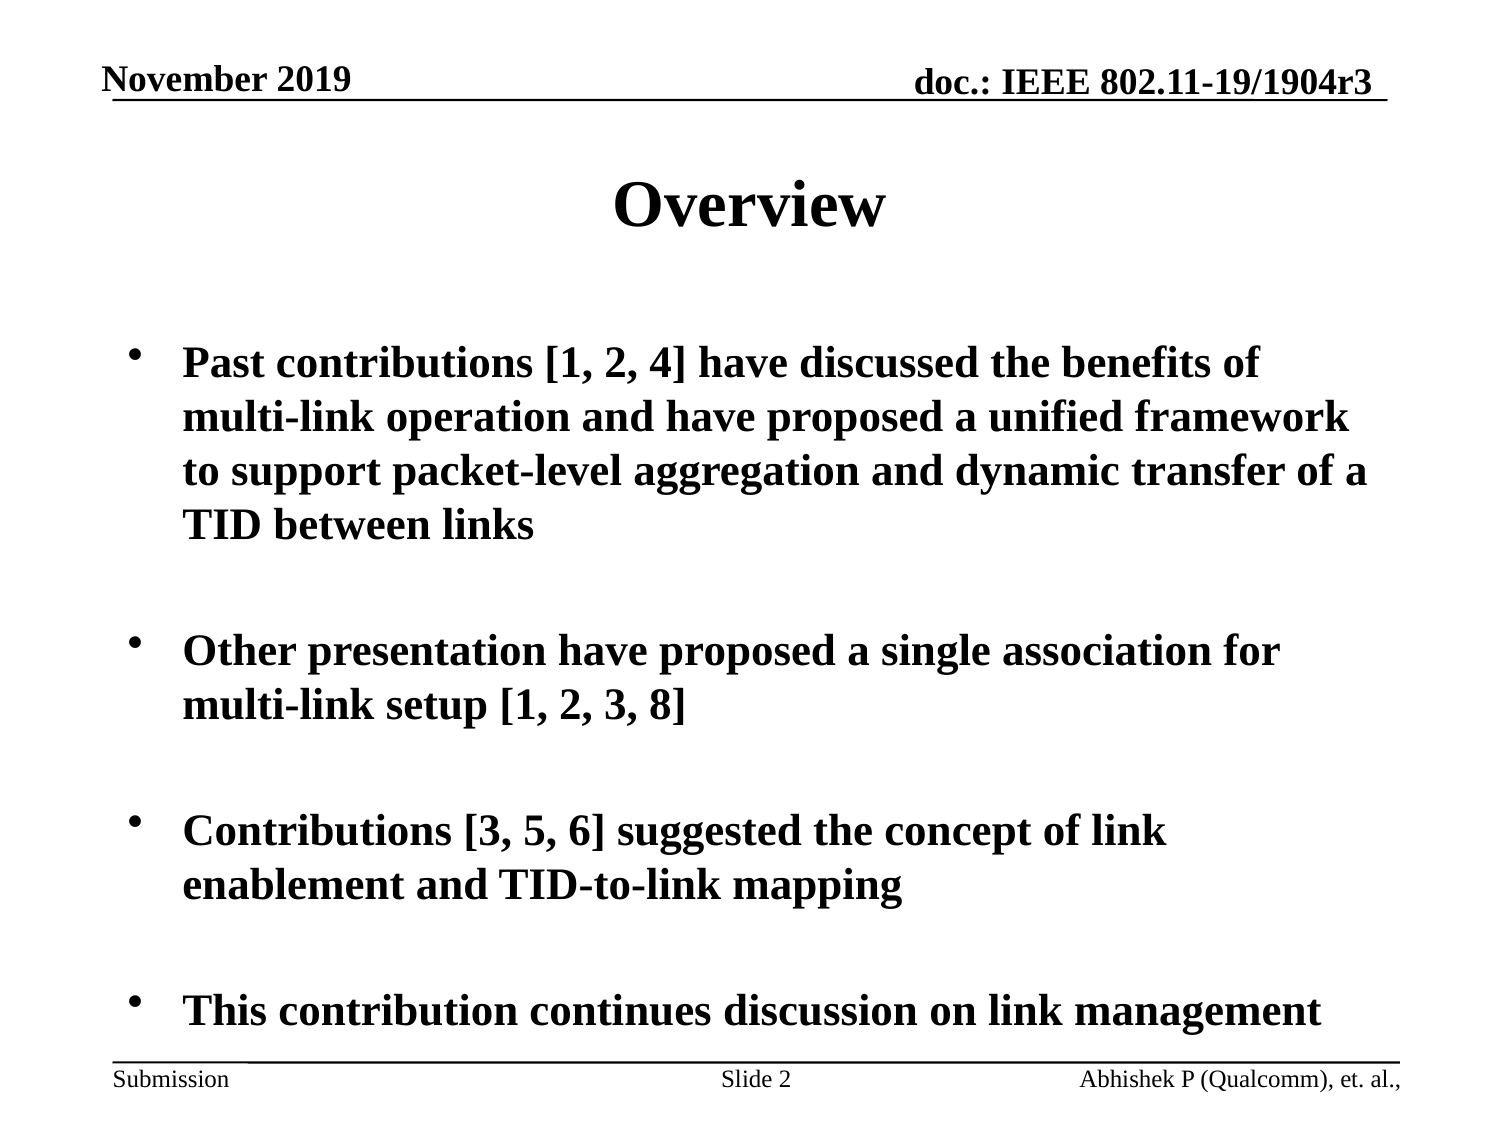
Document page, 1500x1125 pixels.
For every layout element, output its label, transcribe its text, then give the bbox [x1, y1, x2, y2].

slide_number Slide 2 [712, 1061, 801, 1093]
footer Abhishek P (Qualcomm), et. al., [949, 1061, 1402, 1093]
list Past contributions [1, 2, 4] have discussed the benefits of multi-link operation and have proposed a unified framework to support packet-level aggregation and dynamic transfer of a TID between links Other presentation have proposed a single association for multi-link setup [1, 2, 3, 8] Contributions [3, 5, 6] suggested the concept of link enablement and TID-to-link mapping This contribution continues discussion on link management [112, 324, 1402, 1049]
title Overview [112, 112, 1388, 288]
